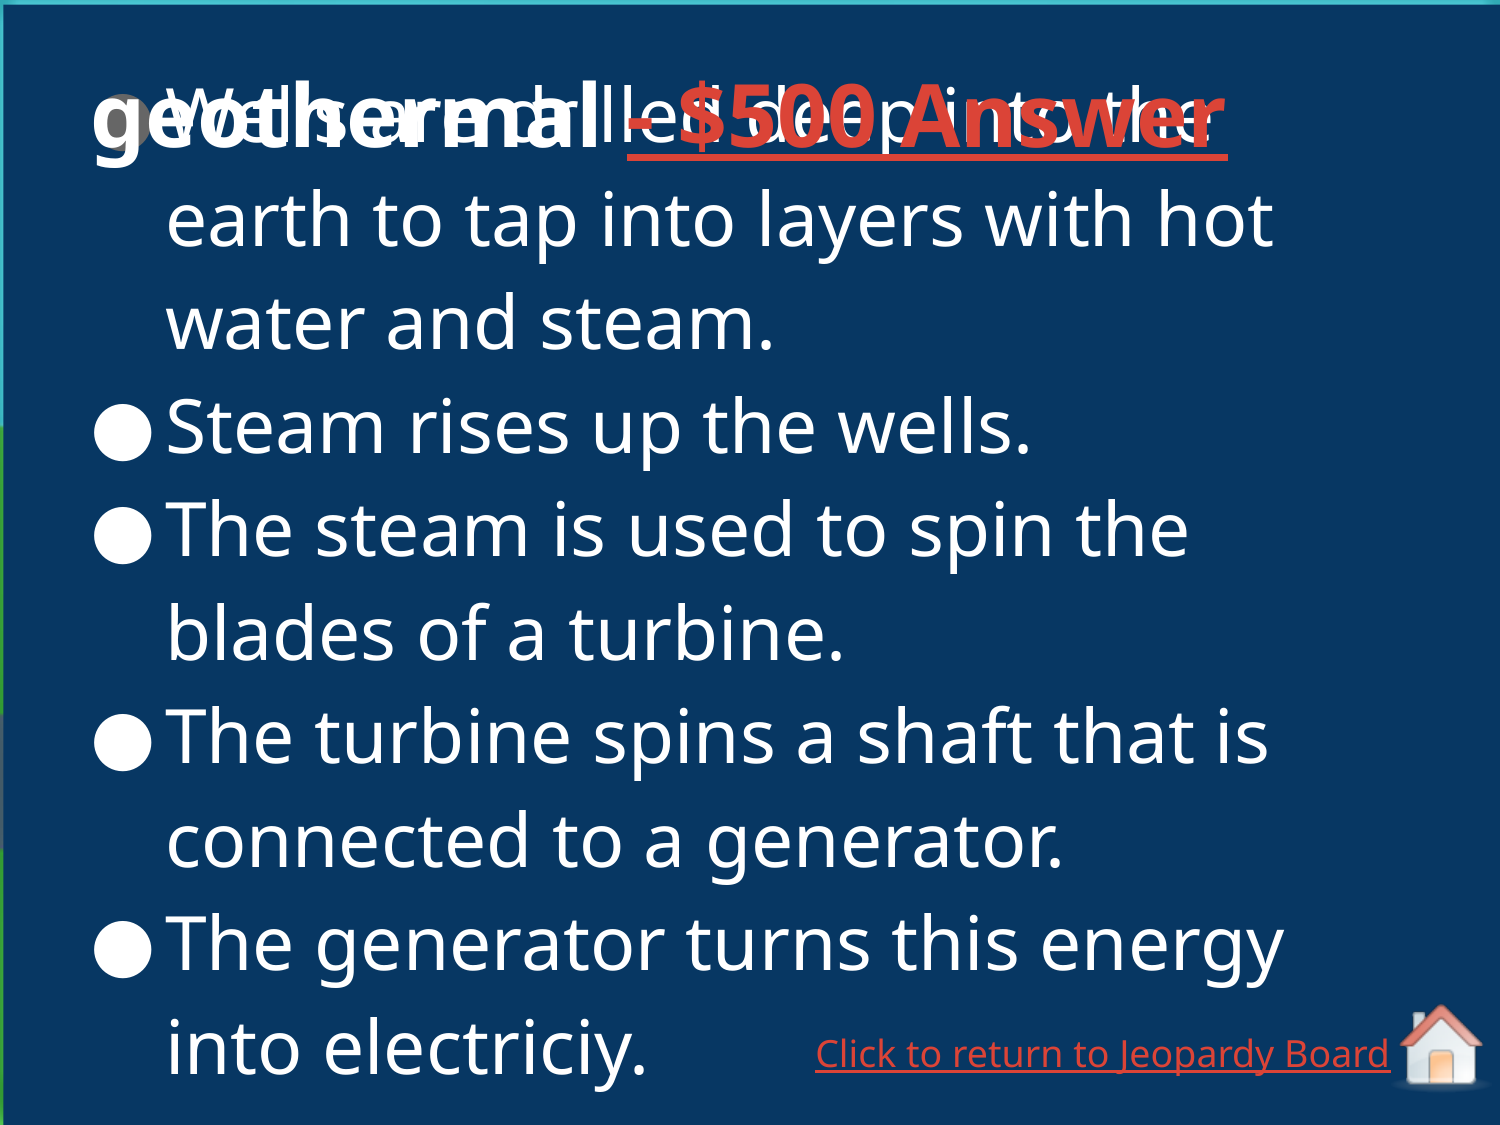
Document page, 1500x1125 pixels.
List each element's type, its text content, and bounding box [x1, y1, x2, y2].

text_box [3, 4, 1500, 1125]
picture [0, 0, 1500, 1125]
text_box Click to return to Jeopardy Board [790, 993, 1416, 1117]
title geothermal - $500 Answer [75, 45, 1425, 169]
picture [1391, 993, 1492, 1095]
list Wells are drilled deep into the earth to tap into layers with hot water and steam. Steam rises up the wells. The steam is used to spin the blades of a turbine. The turbine spins a shaft that is connected to a generator. The generator turns this energy into electriciy. [75, 169, 1425, 976]
